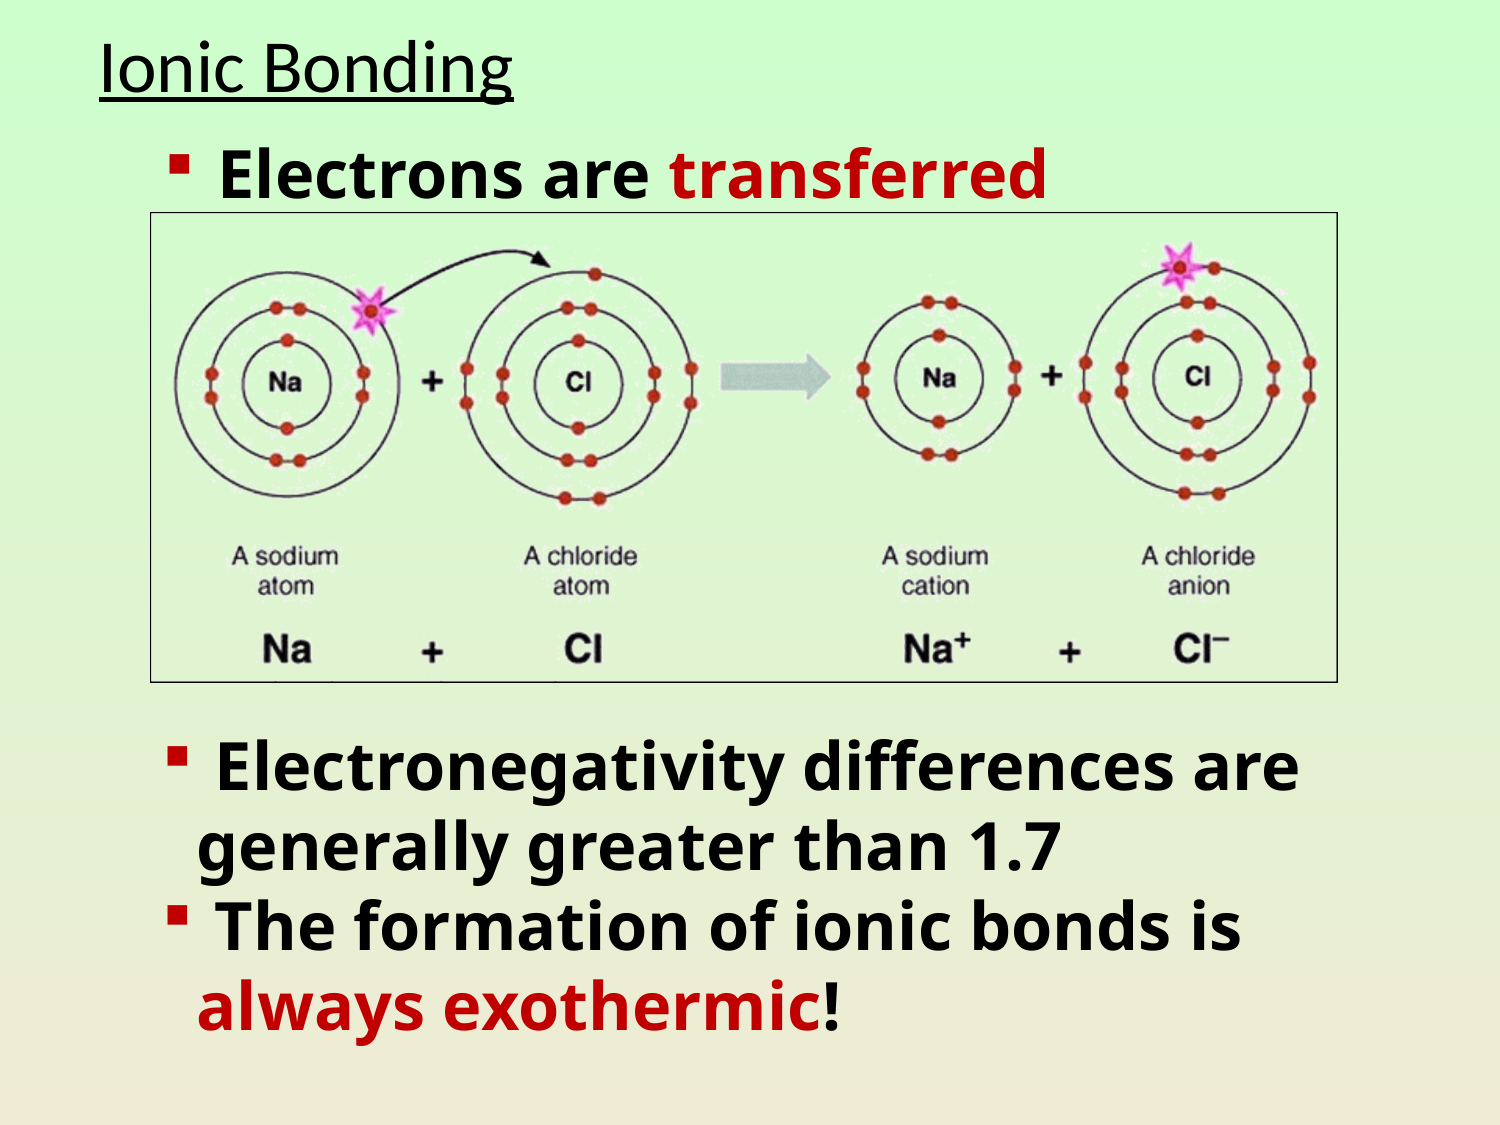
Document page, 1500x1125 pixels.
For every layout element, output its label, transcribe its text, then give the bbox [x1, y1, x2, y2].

picture [149, 212, 1338, 683]
text_box Electrons are transferred [150, 124, 1225, 210]
title Ionic Bonding [0, 0, 613, 125]
text_box Electronegativity differences are generally greater than 1.7 The formation of ionic bonds is always exothermic! [147, 716, 1346, 1112]
